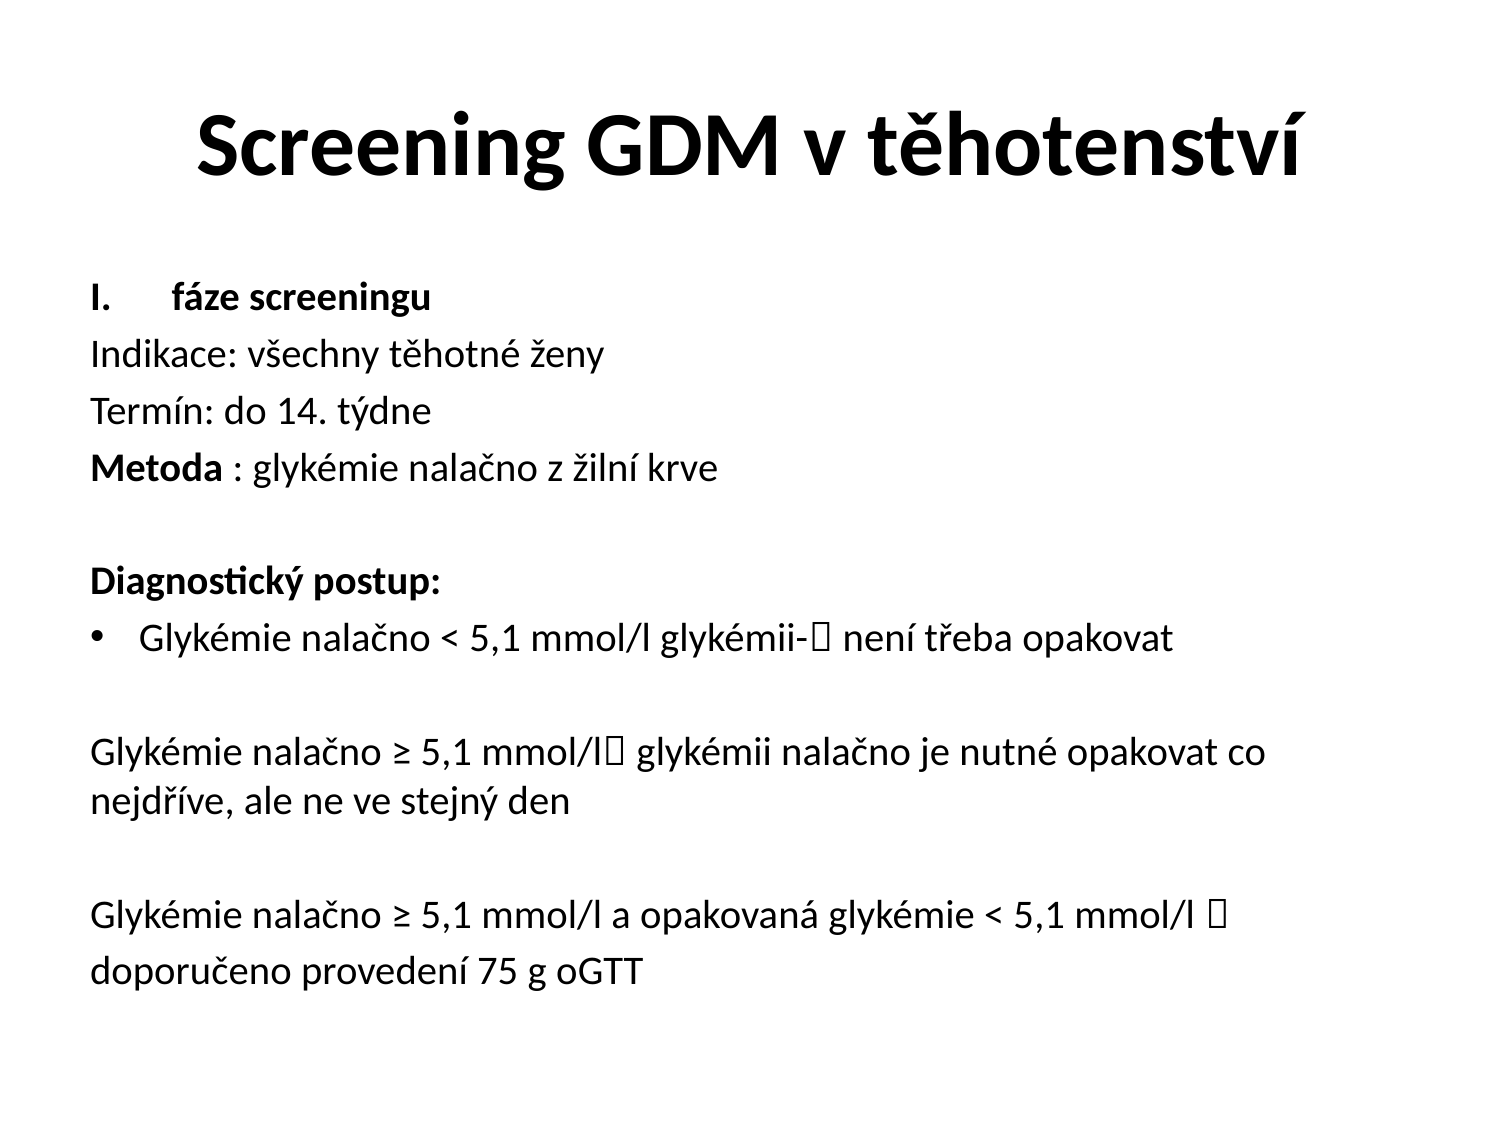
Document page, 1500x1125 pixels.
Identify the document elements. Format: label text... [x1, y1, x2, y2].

list fáze screeningu Indikace: všechny těhotné ženy Termín: do 14. týdne Metoda : glykémie nalačno z žilní krve Diagnostický postup: Glykémie nalačno < 5,1 mmol/l glykémii- není třeba opakovat Glykémie nalačno ≥ 5,1 mmol/l glykémii nalačno je nutné opakovat co nejdříve, ale ne ve stejný den Glykémie nalačno ≥ 5,1 mmol/l a opakovaná glykémie < 5,1 mmol/l  doporučeno provedení 75 g oGTT [75, 262, 1425, 1005]
title Screening GDM v těhotenství [75, 45, 1425, 233]
